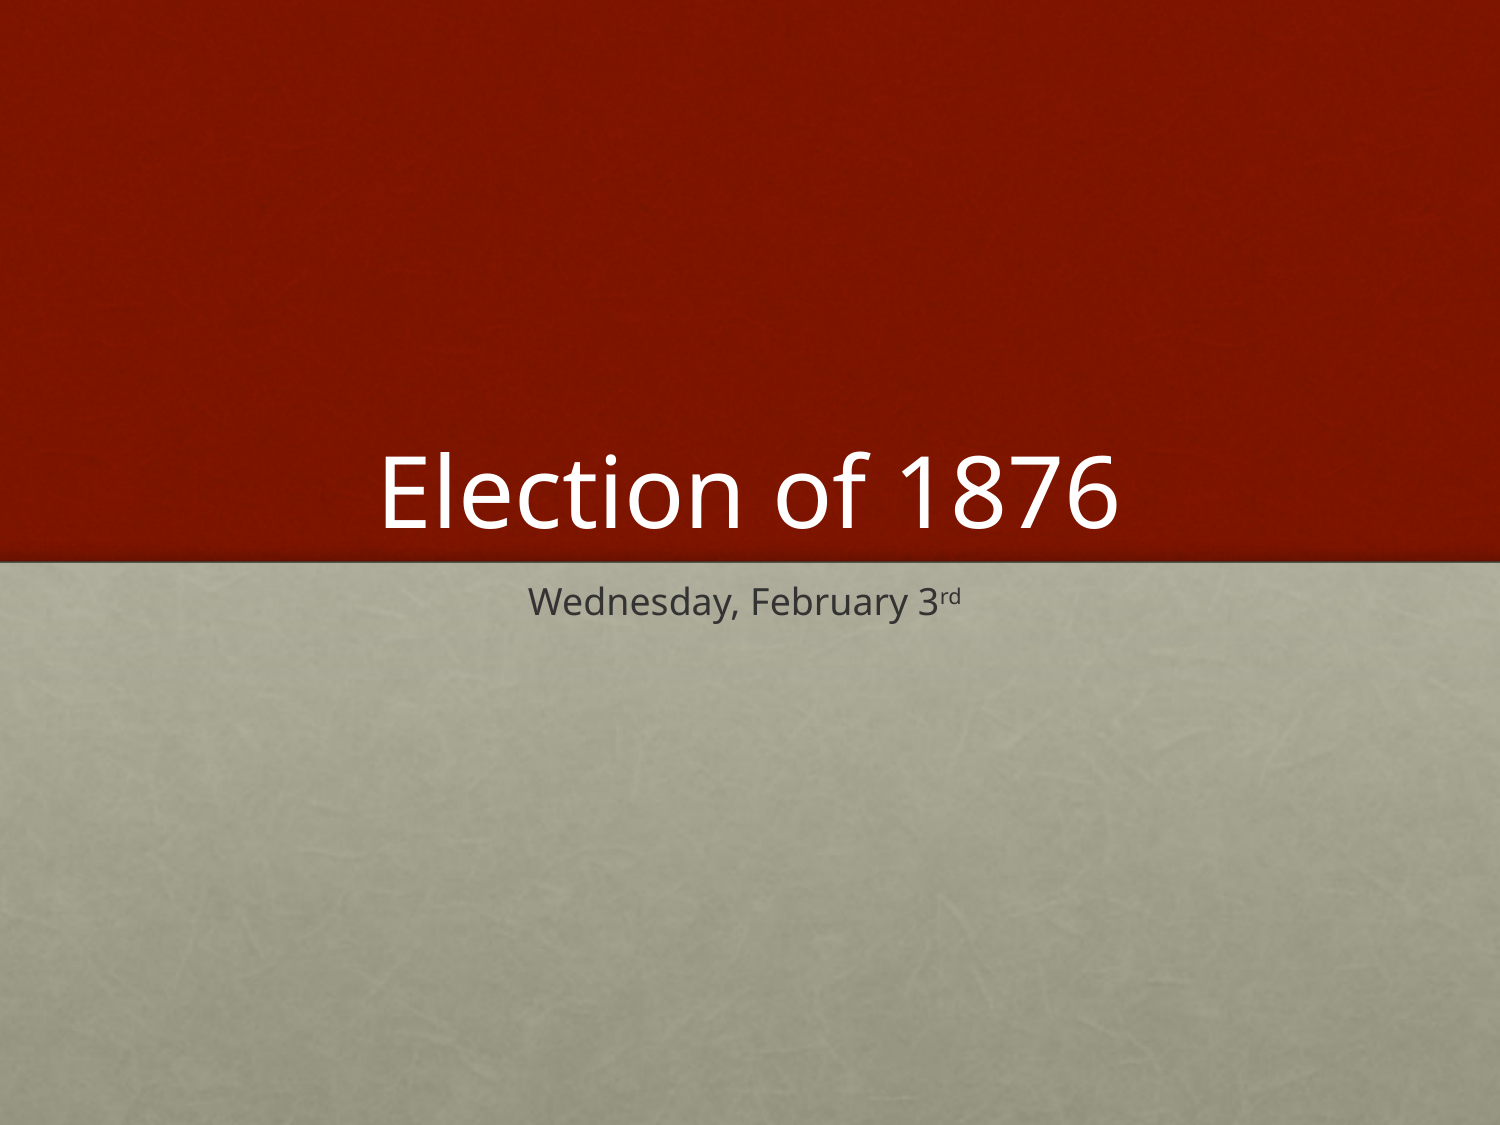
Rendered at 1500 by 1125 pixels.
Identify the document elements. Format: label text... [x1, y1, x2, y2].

picture [0, 541, 1500, 1125]
title Election of 1876 [127, 314, 1372, 556]
subtitle Wednesday, February 3rd [127, 570, 1372, 859]
